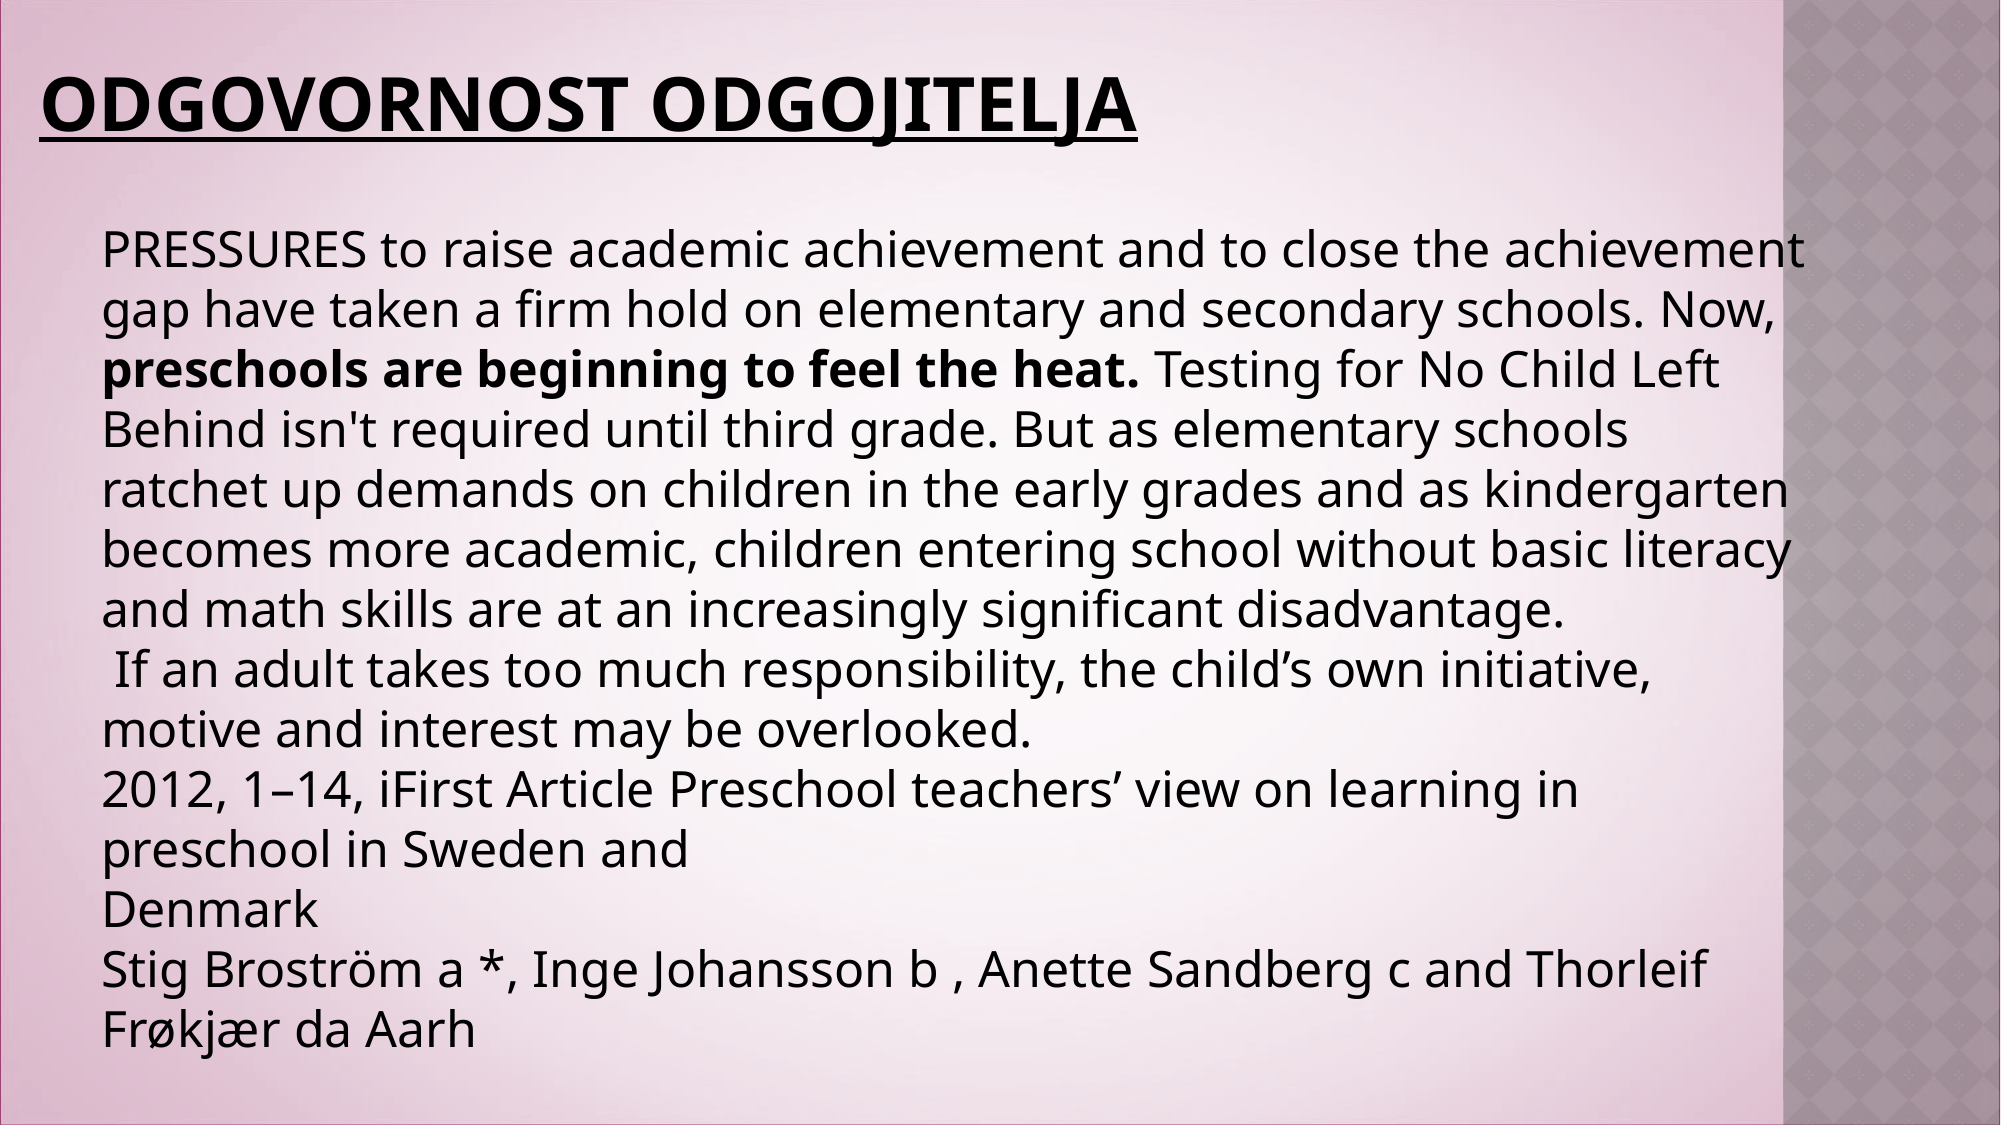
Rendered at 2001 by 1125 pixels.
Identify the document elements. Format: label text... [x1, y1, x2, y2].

title odgovornost odgojitelja [30, 0, 1891, 147]
text_box PRESSURES to raise academic achievement and to close the achievement gap have taken a firm hold on elementary and secondary schools. Now, preschools are beginning to feel the heat. Testing for No Child Left Behind isn't required until third grade. But as elementary schools ratchet up demands on children in the early grades and as kindergarten becomes more academic, children entering school without basic literacy and math skills are at an increasingly significant disadvantage. If an adult takes too much responsibility, the child’s own initiative, motive and interest may be overlooked. 2012, 1–14, iFirst Article Preschool teachers’ view on learning in preschool in Sweden and Denmark Stig Broström a *, Inge Johansson b , Anette Sandberg c and Thorleif Frøkjær da Aarh [86, 210, 1825, 1065]
